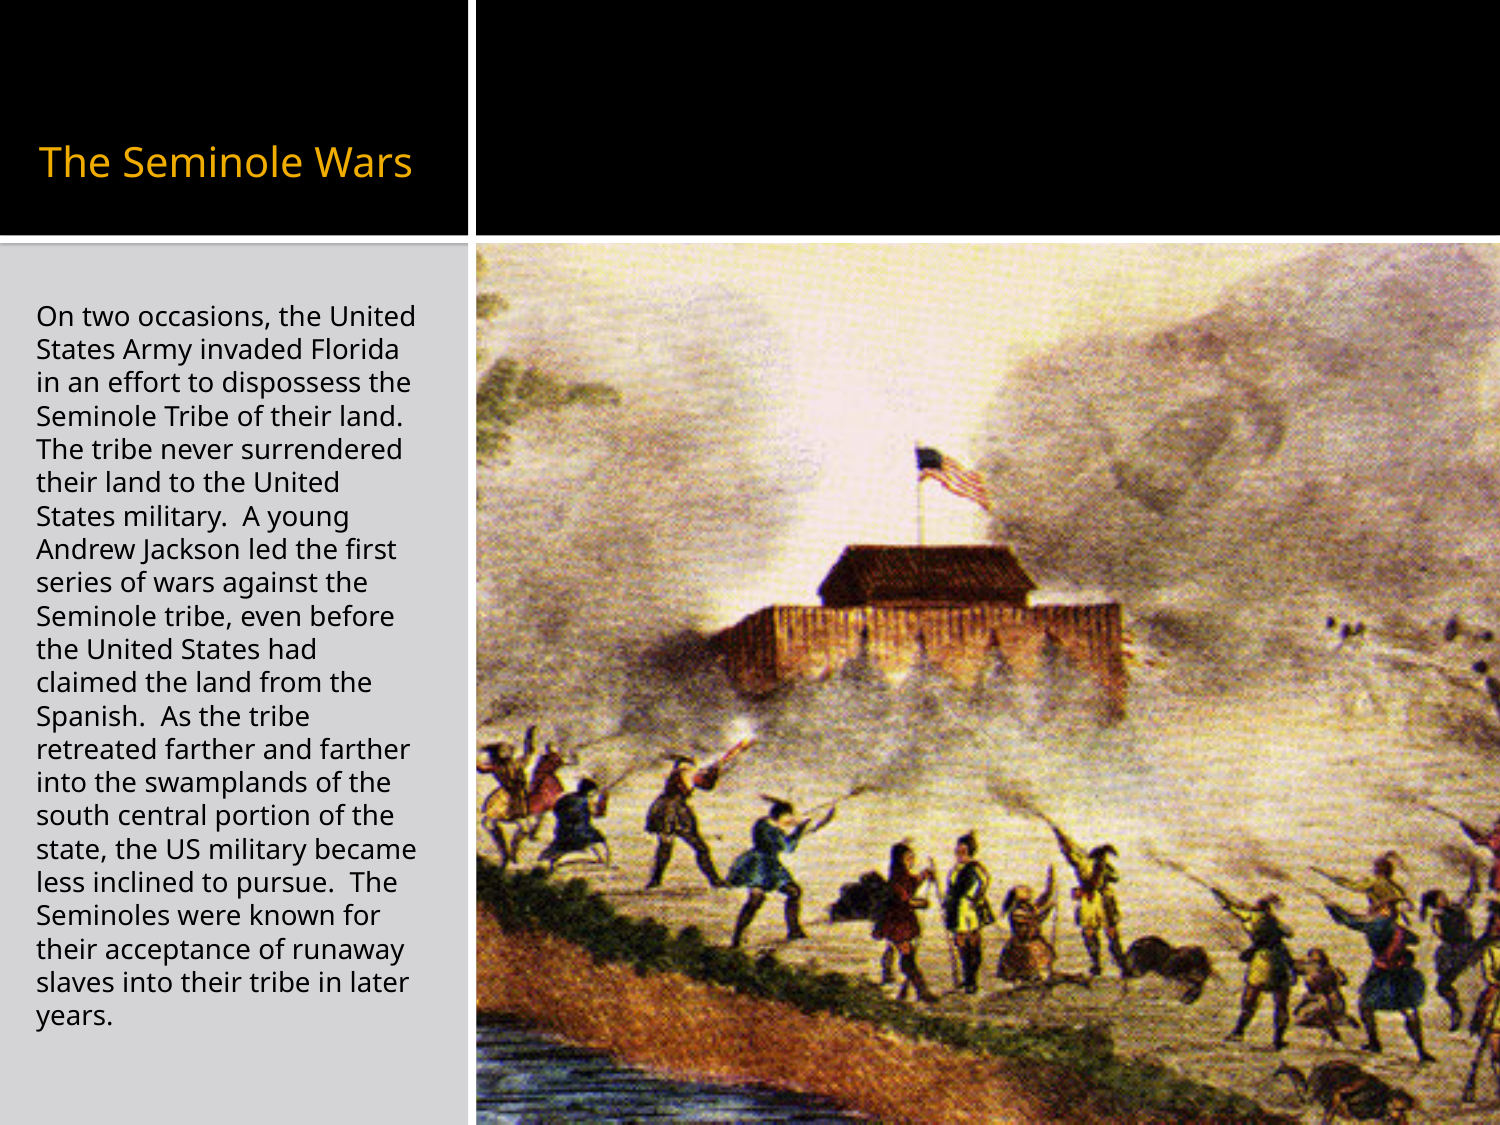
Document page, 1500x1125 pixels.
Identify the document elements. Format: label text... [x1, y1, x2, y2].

list On two occasions, the United States Army invaded Florida in an effort to dispossess the Seminole Tribe of their land. The tribe never surrendered their land to the United States military. A young Andrew Jackson led the first series of wars against the Seminole tribe, even before the United States had claimed the land from the Spanish. As the tribe retreated farther and farther into the swamplands of the south central portion of the state, the US military became less inclined to pursue. The Seminoles were known for their acceptance of runaway slaves into their tribe in later years. [26, 283, 438, 1075]
title The Seminole Wars [26, 25, 442, 186]
picture [476, 243, 1500, 1125]
